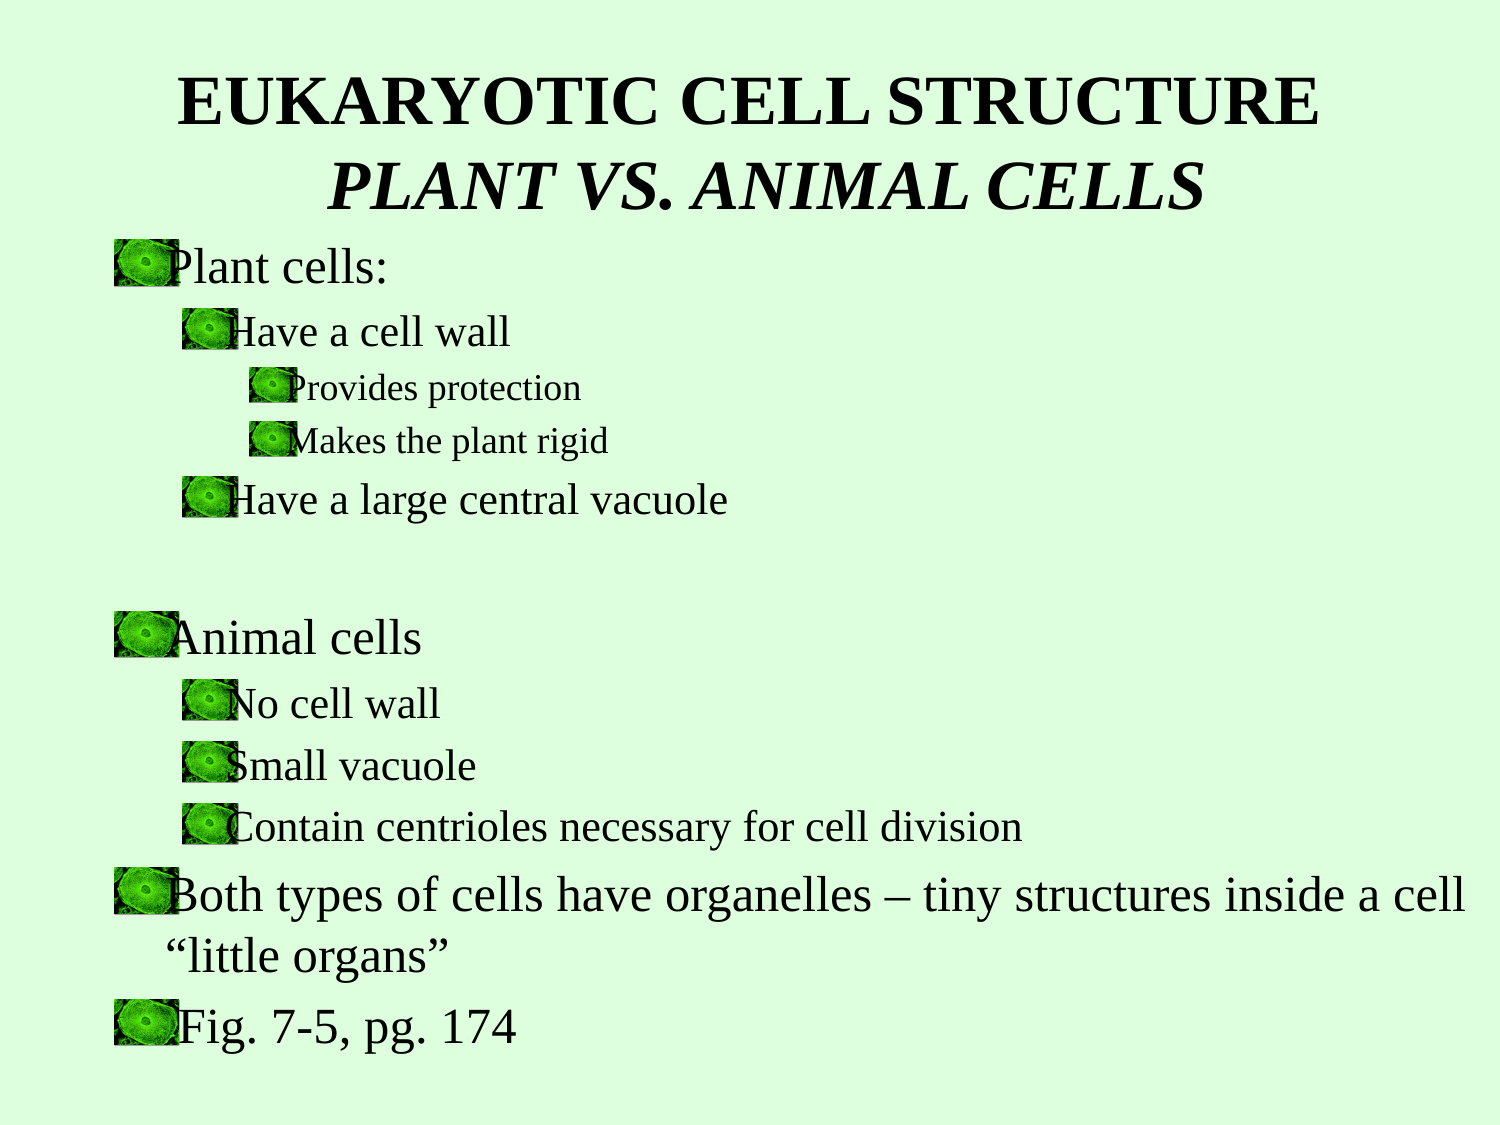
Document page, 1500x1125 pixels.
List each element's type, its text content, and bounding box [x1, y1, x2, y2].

picture [182, 308, 239, 350]
picture [114, 239, 180, 287]
picture [114, 867, 180, 915]
picture [182, 679, 239, 721]
picture [182, 741, 239, 783]
picture [182, 476, 239, 518]
picture [114, 999, 180, 1046]
title EUKARYOTIC CELL STRUCTURE PLANT VS. ANIMAL CELLS [0, 45, 1500, 233]
list Plant cells: Have a cell wall Provides protection Makes the plant rigid Have a large central vacuole Animal cells No cell wall Small vacuole Contain centrioles necessary for cell division Both types of cells have organelles – tiny structures inside a cell “little organs” Fig. 7-5, pg. 174 [99, 224, 1500, 1063]
picture [249, 421, 298, 457]
picture [249, 367, 298, 403]
picture [114, 611, 180, 658]
picture [182, 803, 239, 845]
